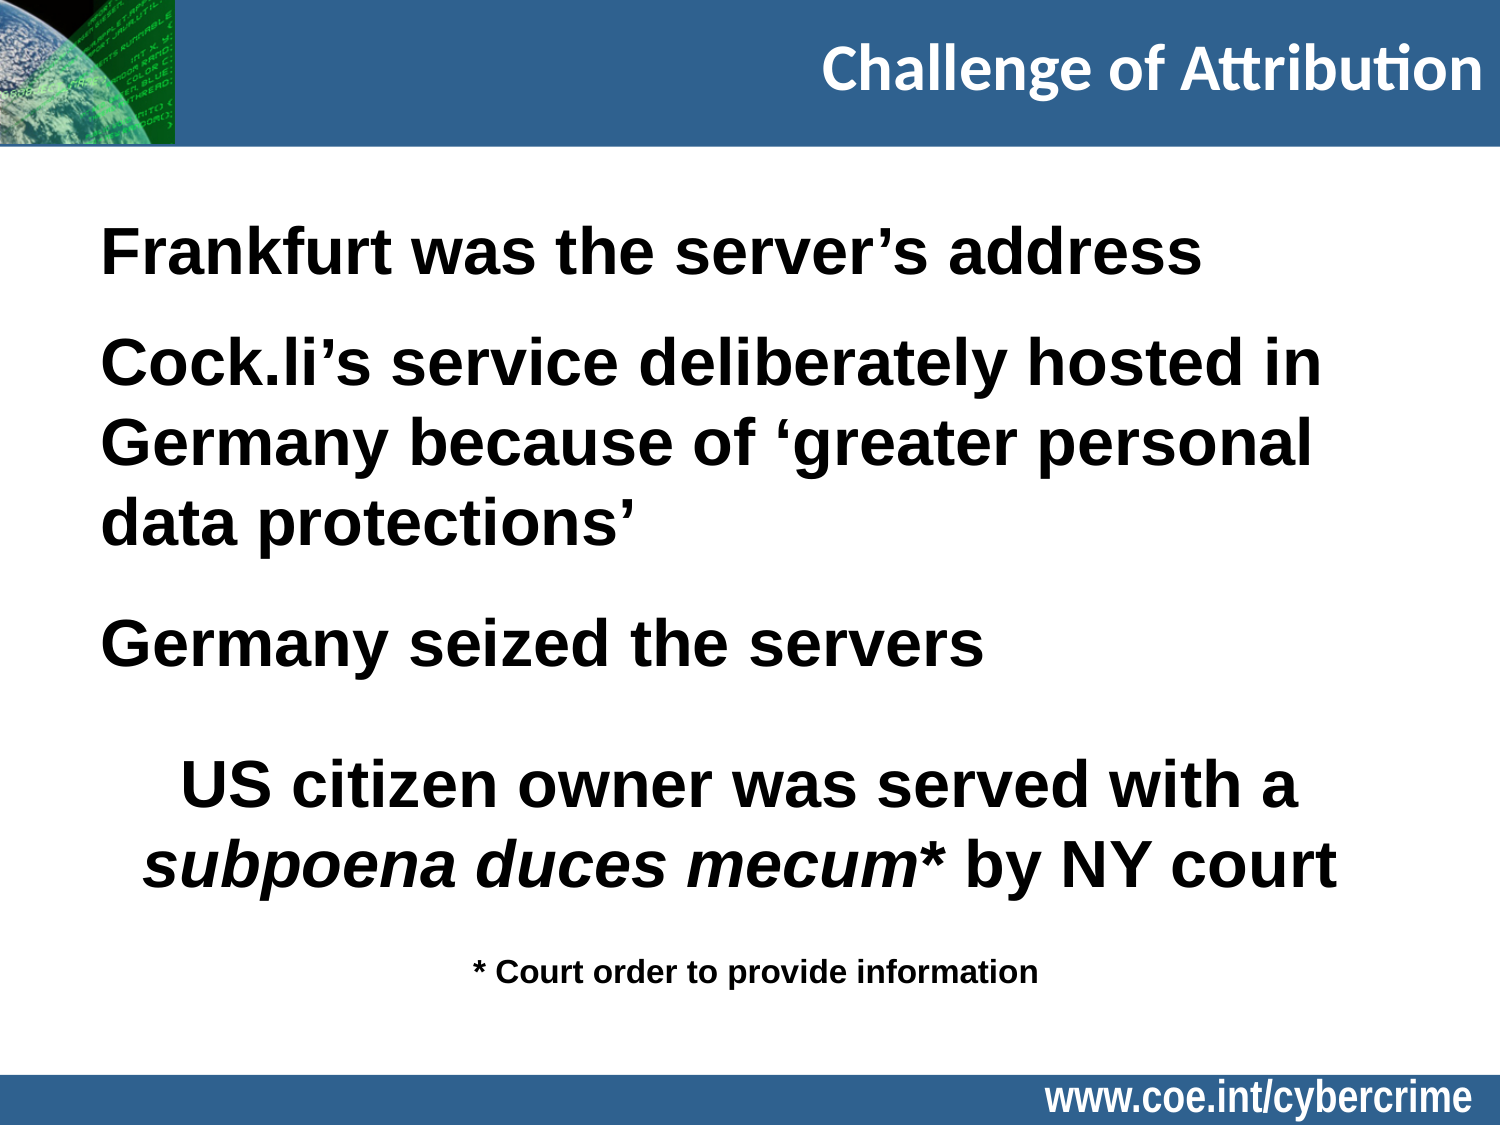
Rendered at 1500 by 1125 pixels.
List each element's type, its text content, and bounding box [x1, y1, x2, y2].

text_box Challenge of Attribution [177, 0, 1500, 149]
picture [0, 0, 175, 144]
text_box Germany seized the servers [84, 536, 1412, 744]
text_box US citizen owner was served with a subpoena duces mecum* by NY court [76, 717, 1404, 917]
text_box Frankfurt was the server’s address [84, 149, 1441, 336]
text_box Cock.li’s service deliberately hosted in Germany because of ‘greater personal data protections’ [84, 335, 1441, 543]
text_box * Court order to provide information [37, 917, 1476, 1024]
text_box [0, 1073, 1030, 1125]
text_box www.coe.int/cybercrime [1030, 1059, 1500, 1125]
